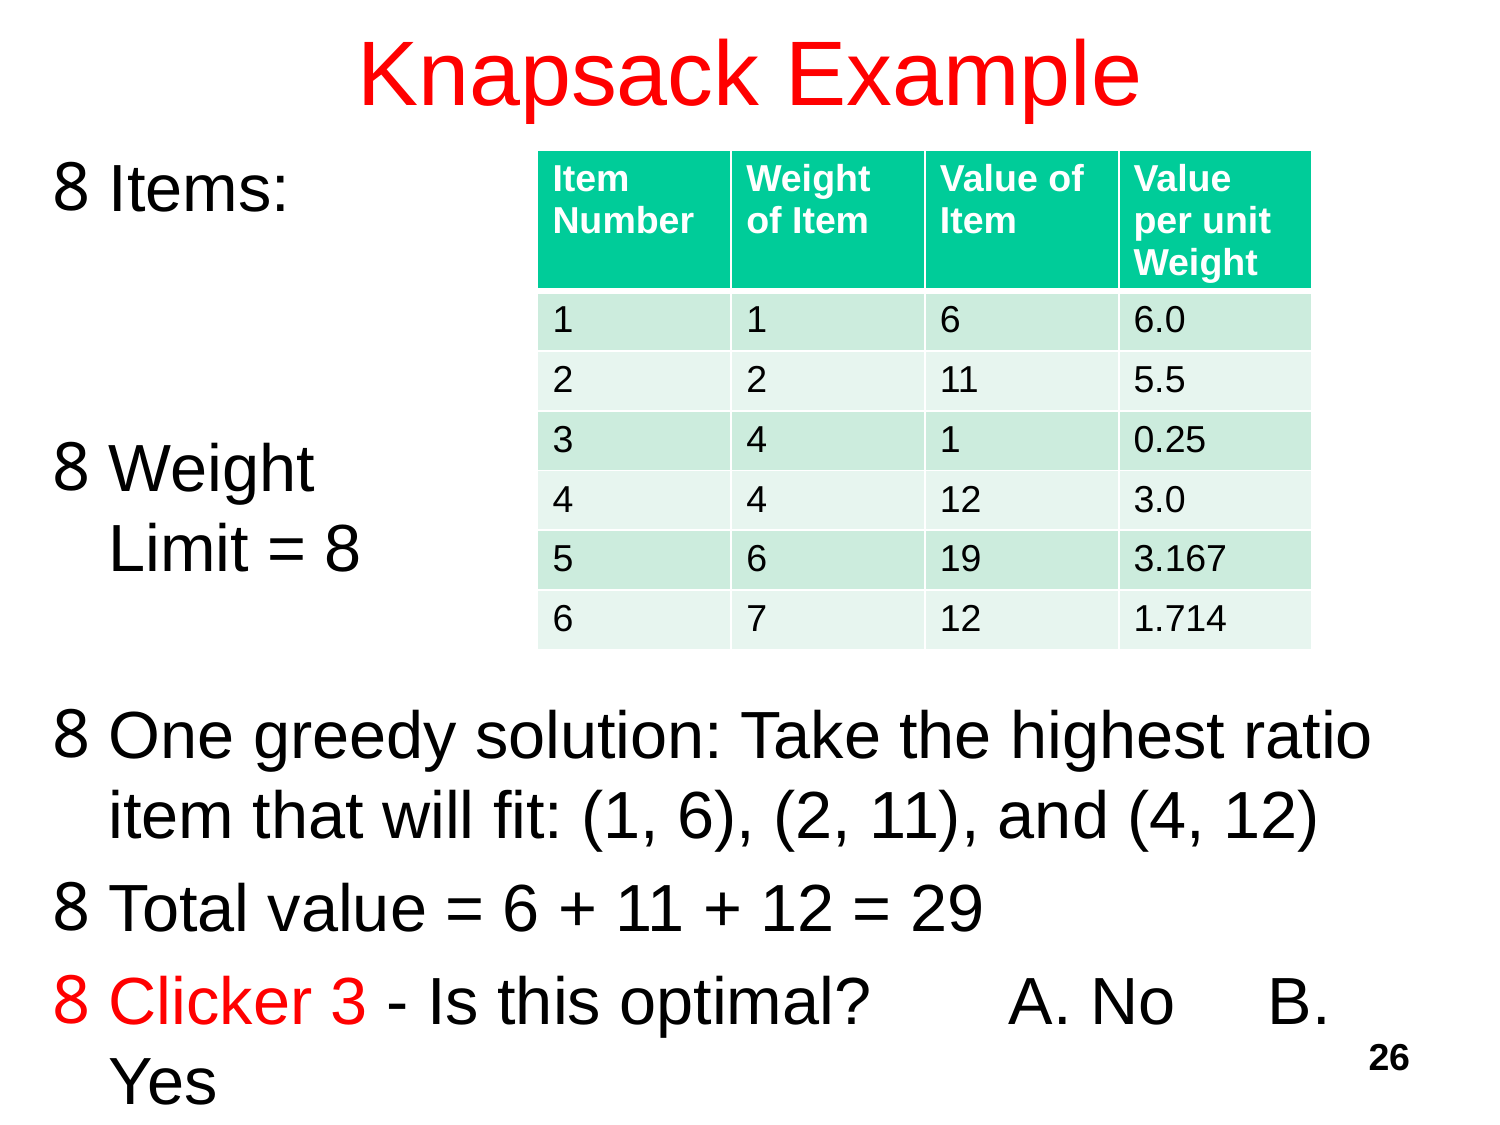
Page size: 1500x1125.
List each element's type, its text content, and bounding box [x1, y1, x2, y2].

table_cell 19 [926, 531, 1118, 589]
table_cell 0.25 [1120, 412, 1311, 470]
table_cell 1 [926, 412, 1118, 470]
table_cell 1.714 [1120, 591, 1311, 649]
table_cell 6.0 [1120, 294, 1311, 350]
table_cell 12 [926, 471, 1118, 529]
table_cell 3.0 [1120, 471, 1311, 529]
table_cell 12 [926, 591, 1118, 649]
table_cell 5.5 [1120, 352, 1311, 410]
table_cell 5 [538, 531, 730, 589]
table_cell 7 [732, 591, 924, 649]
table_cell 1 [538, 294, 730, 350]
list Items: Weight Limit = 8 One greedy solution: Take the highest ratio item that will fit: (1, 6), (2, 11), and (4, 12) Total value = 6 + 11 + 12 = 29 Clicker 3 - Is this optimal? A. No B. Yes [37, 137, 1463, 1038]
table_header Value of Item [926, 151, 1118, 288]
table_cell 6 [538, 591, 730, 649]
table_cell 6 [926, 294, 1118, 350]
table_cell 6 [732, 531, 924, 589]
table_cell 11 [926, 352, 1118, 410]
title Knapsack Example [112, 0, 1388, 137]
table_cell 3.167 [1120, 531, 1311, 589]
table_cell 4 [732, 471, 924, 529]
table_cell 1 [732, 294, 924, 350]
table_cell 4 [732, 412, 924, 470]
slide_number 26 [1112, 1038, 1426, 1101]
table_cell 2 [732, 352, 924, 410]
table_header Weight of Item [732, 151, 924, 288]
table_cell 3 [538, 412, 730, 470]
table_cell 2 [538, 352, 730, 410]
table_header Value per unit Weight [1120, 151, 1311, 288]
table_header Item Number [538, 151, 730, 288]
table_cell 4 [538, 471, 730, 529]
